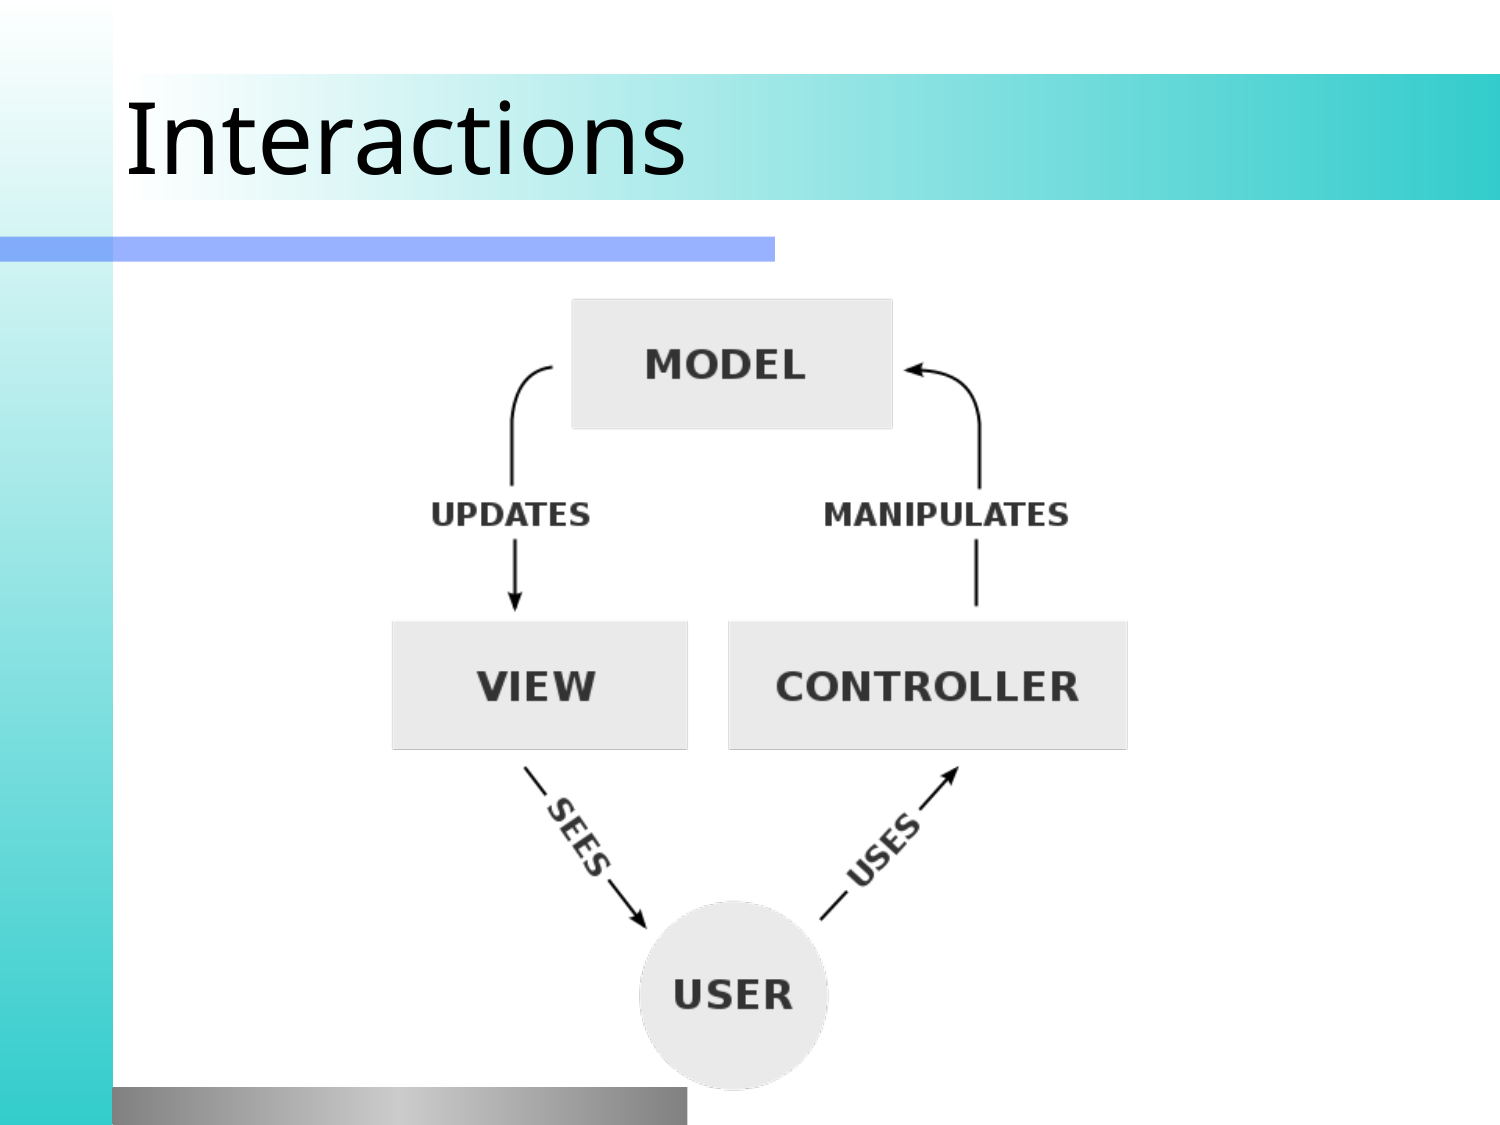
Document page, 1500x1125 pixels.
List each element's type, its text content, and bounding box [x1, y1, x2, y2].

title Interactions [110, 40, 1386, 229]
picture [369, 265, 1151, 1125]
